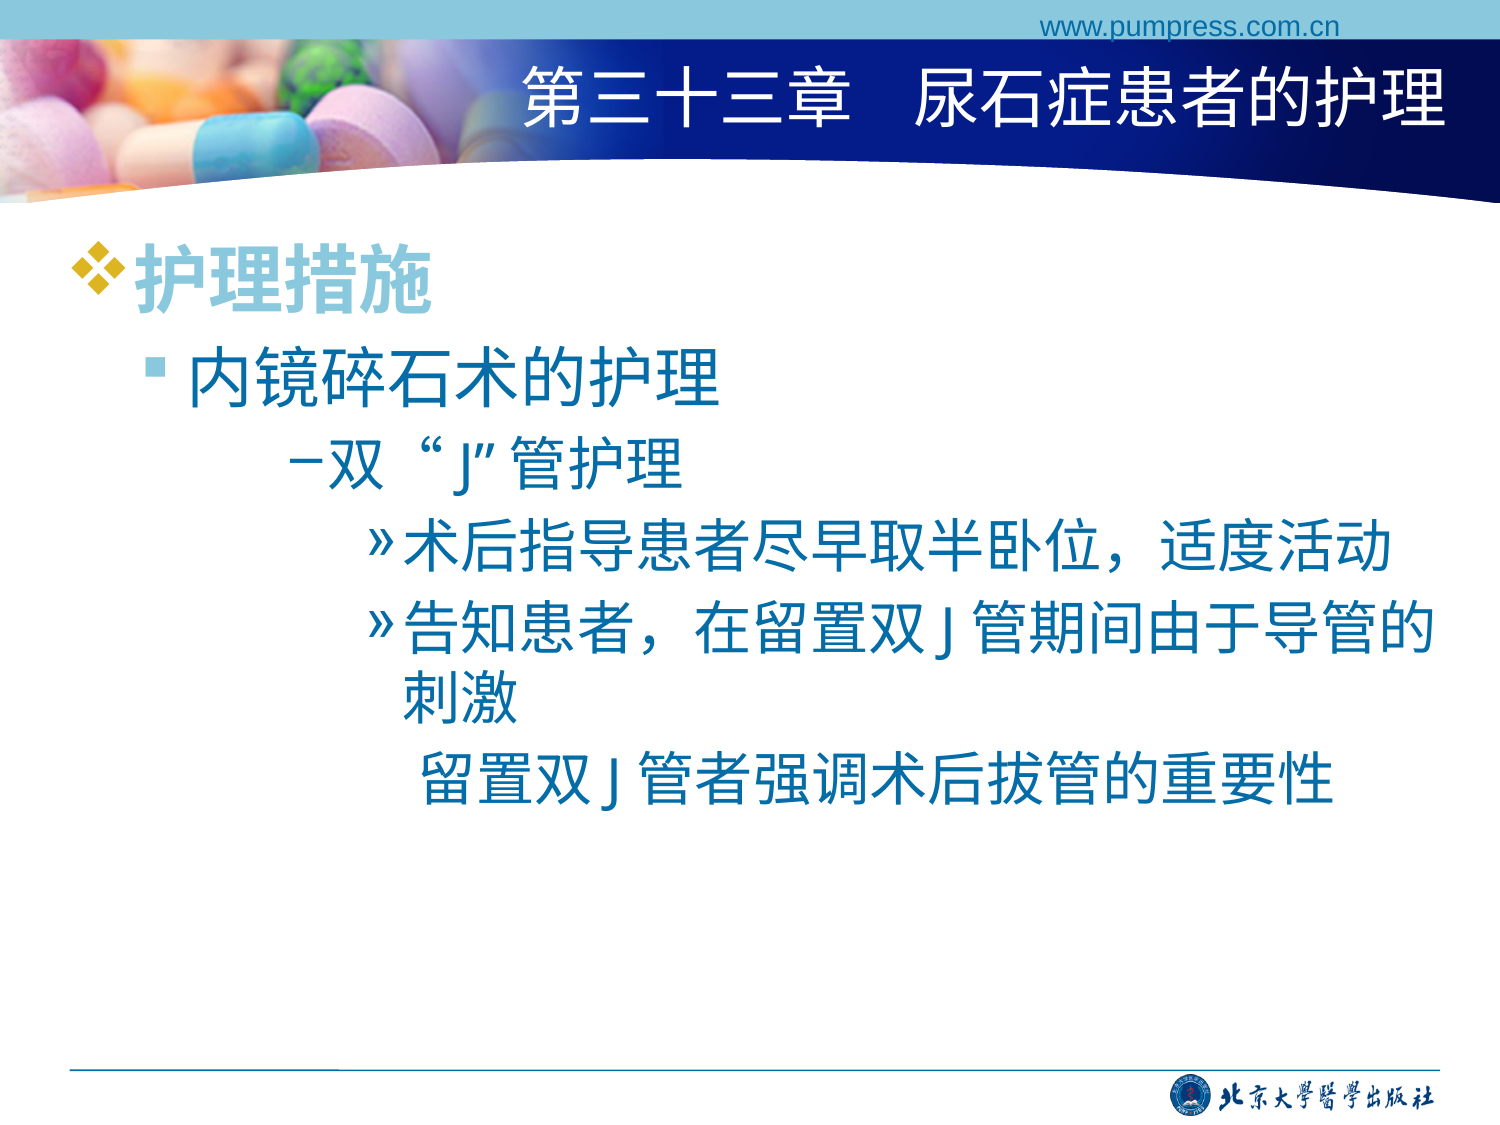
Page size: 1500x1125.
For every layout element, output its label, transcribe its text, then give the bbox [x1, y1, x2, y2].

list 护理措施 内镜碎石术的护理 双“J”管护理 术后指导患者尽早取半卧位，适度活动 告知患者，在留置双J管期间由于导管的刺激 留置双J管者强调术后拔管的重要性 [49, 224, 1463, 1026]
picture [0, 40, 1500, 203]
picture [1170, 1074, 1436, 1118]
slide_number www.pumpress.com.cn [1025, 0, 1463, 38]
title 第三十三章 尿石症患者的护理 [137, 49, 1463, 143]
